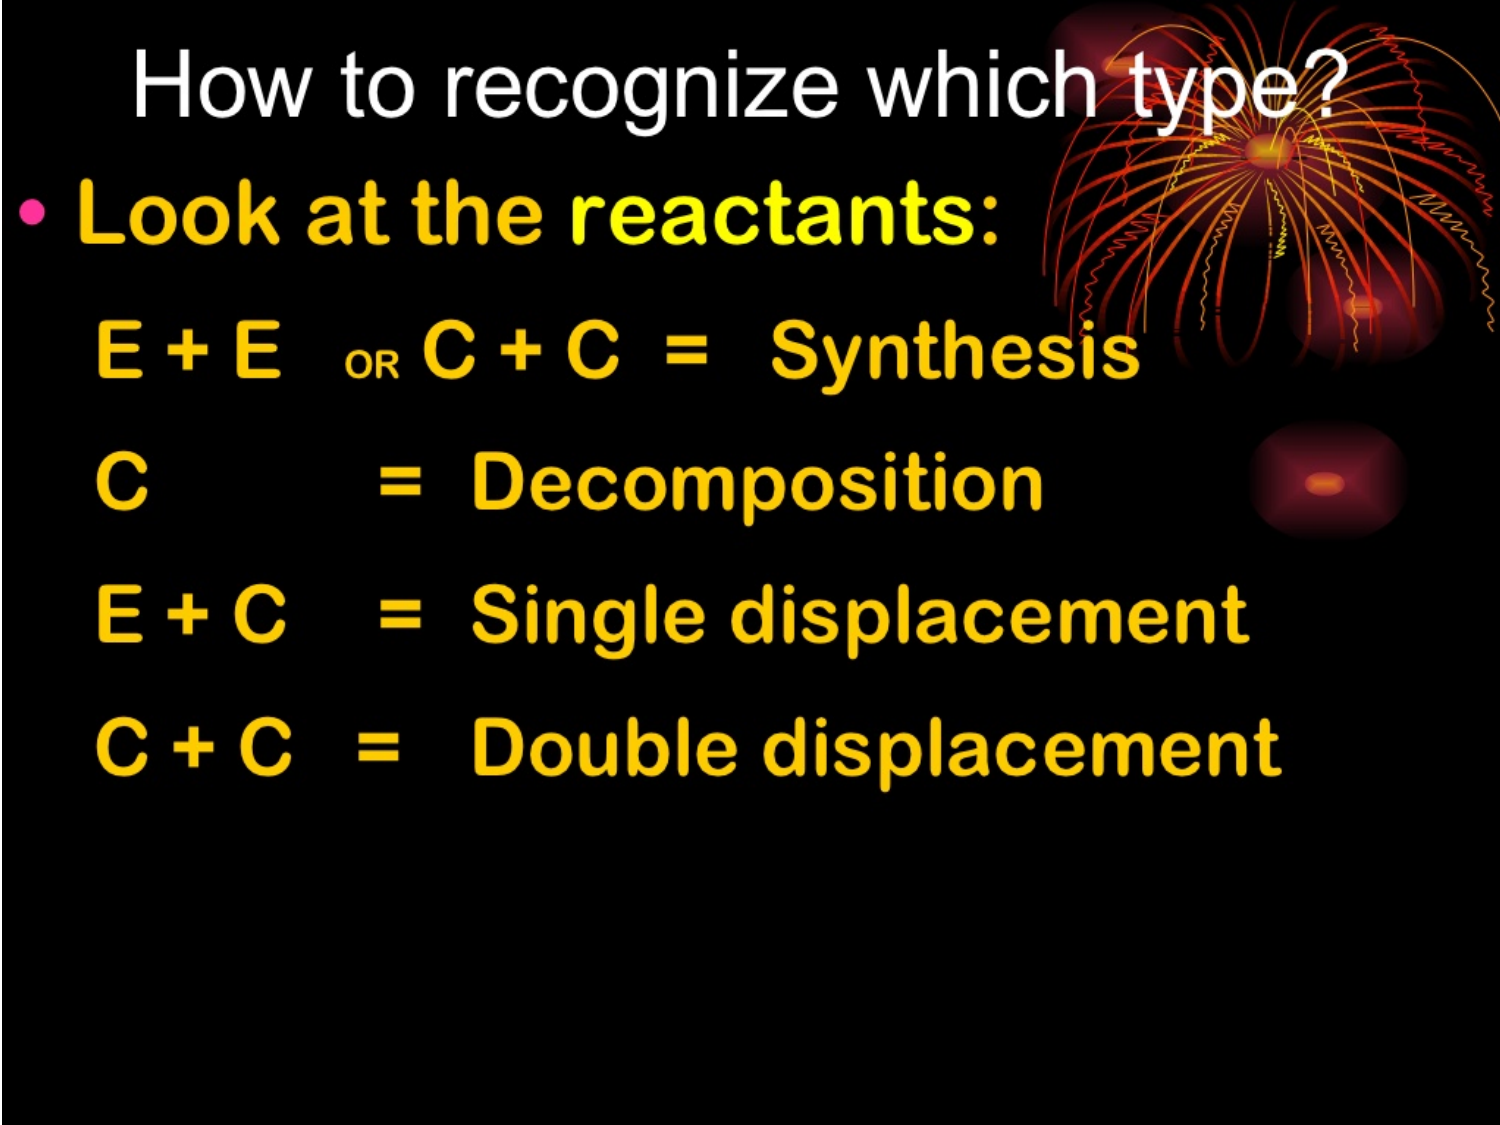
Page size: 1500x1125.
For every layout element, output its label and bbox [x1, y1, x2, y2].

list [0, 0, 1500, 1125]
